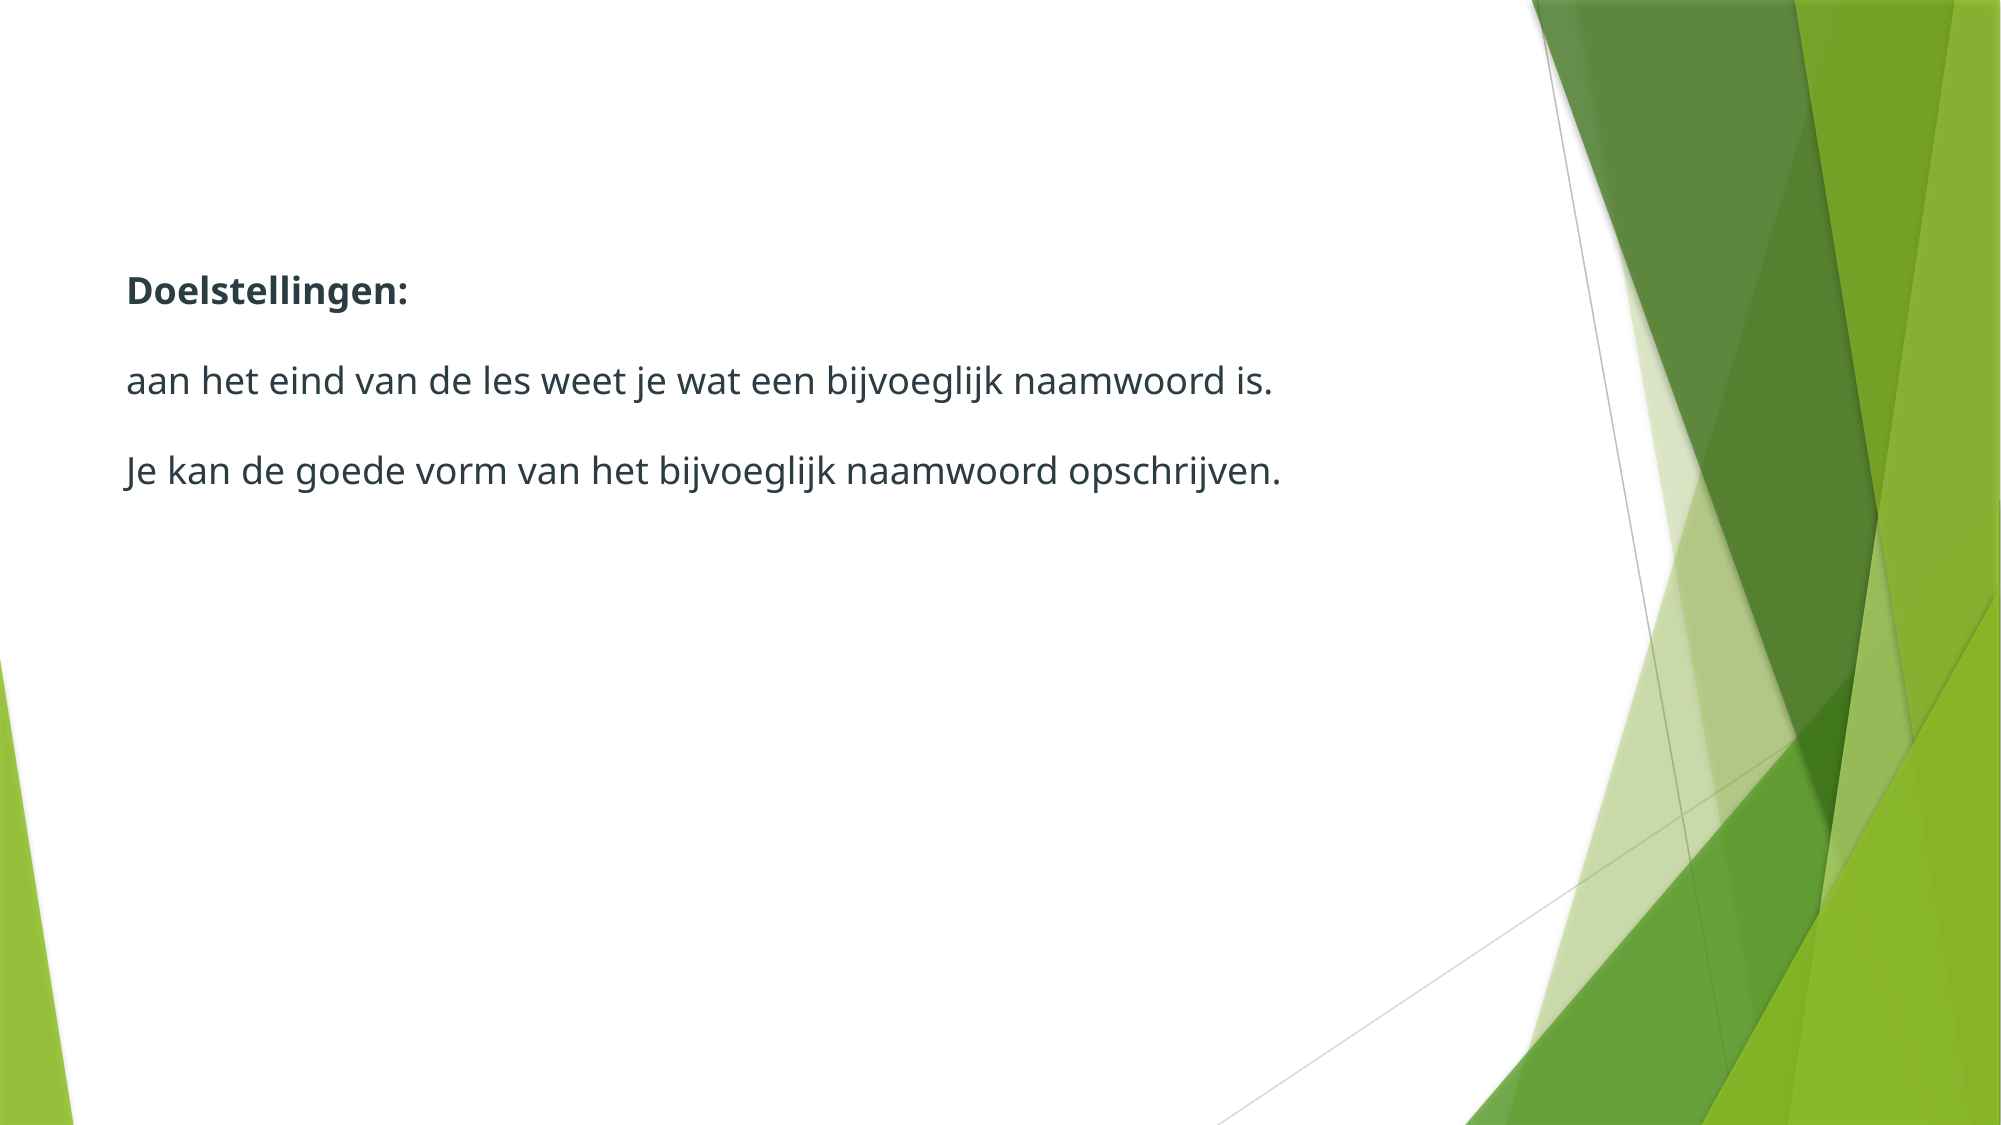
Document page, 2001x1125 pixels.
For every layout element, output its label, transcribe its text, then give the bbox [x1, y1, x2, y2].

title Doelstellingen: aan het eind van de les weet je wat een bijvoeglijk naamwoord is. Je kan de goede vorm van het bijvoeglijk naamwoord opschrijven. [111, 99, 1522, 659]
